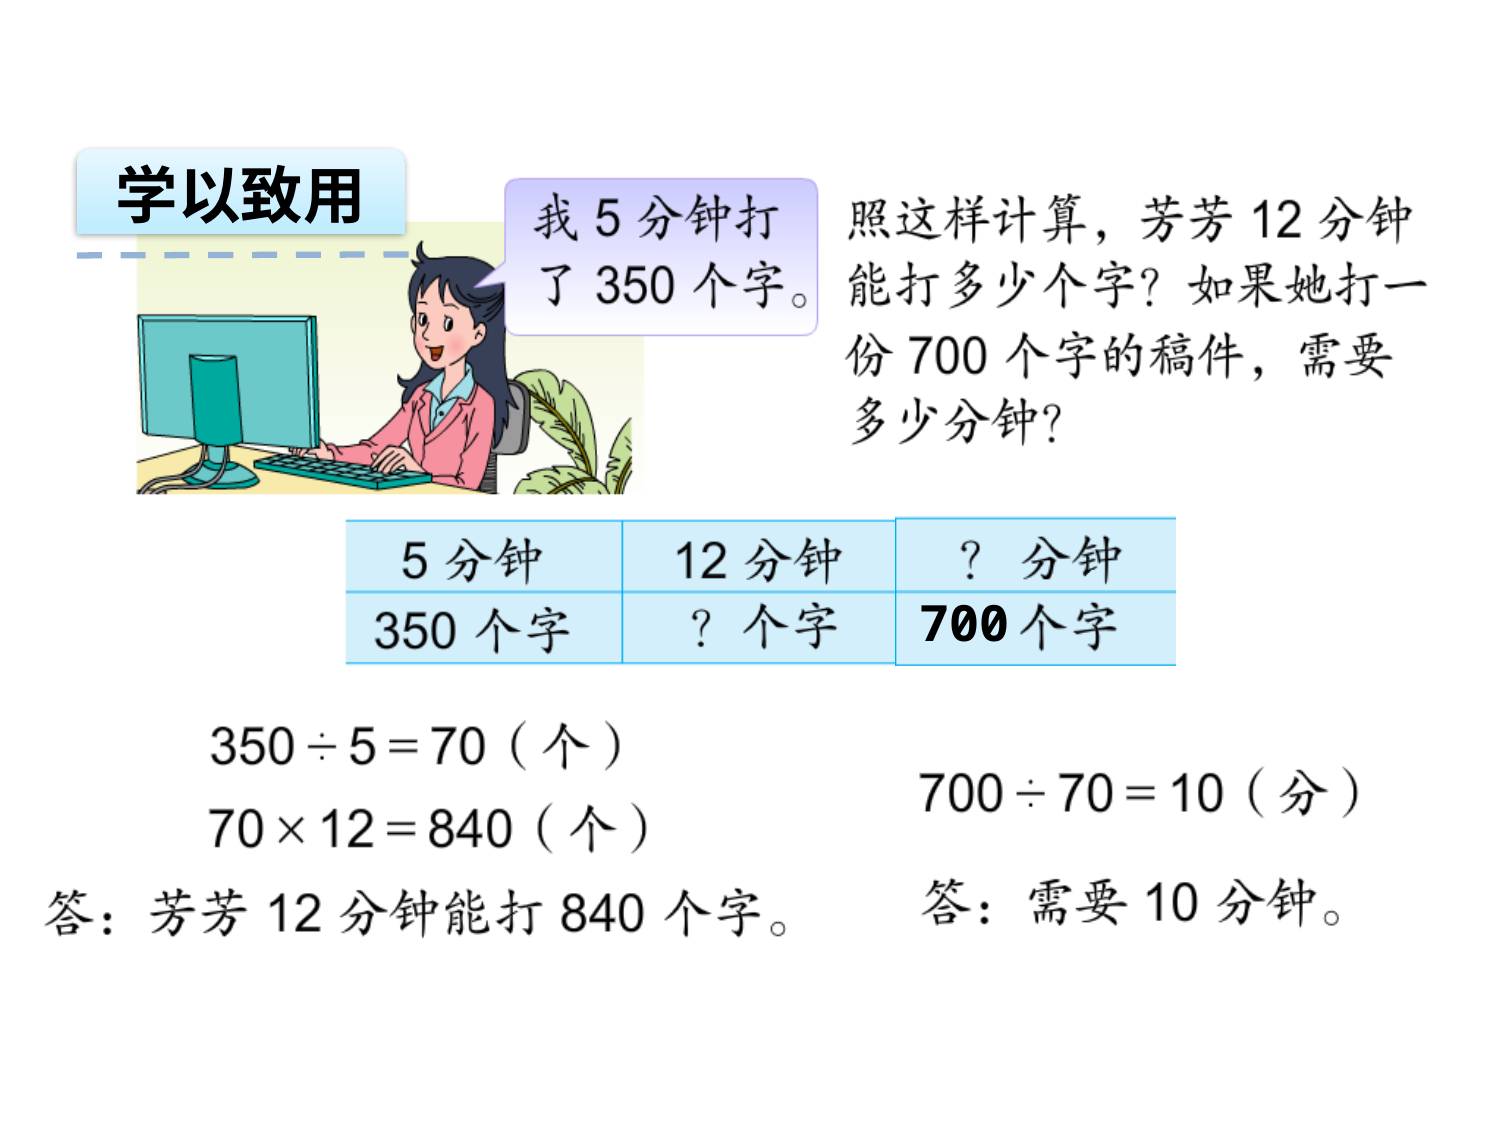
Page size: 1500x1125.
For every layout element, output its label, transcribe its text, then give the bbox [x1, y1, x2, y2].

picture [340, 518, 896, 668]
text_box 学以致用 [76, 148, 406, 235]
picture [191, 798, 659, 857]
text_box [895, 515, 1176, 666]
picture [915, 873, 1353, 929]
picture [196, 715, 648, 778]
picture [915, 759, 1374, 823]
picture [40, 881, 797, 946]
picture [88, 172, 1436, 507]
